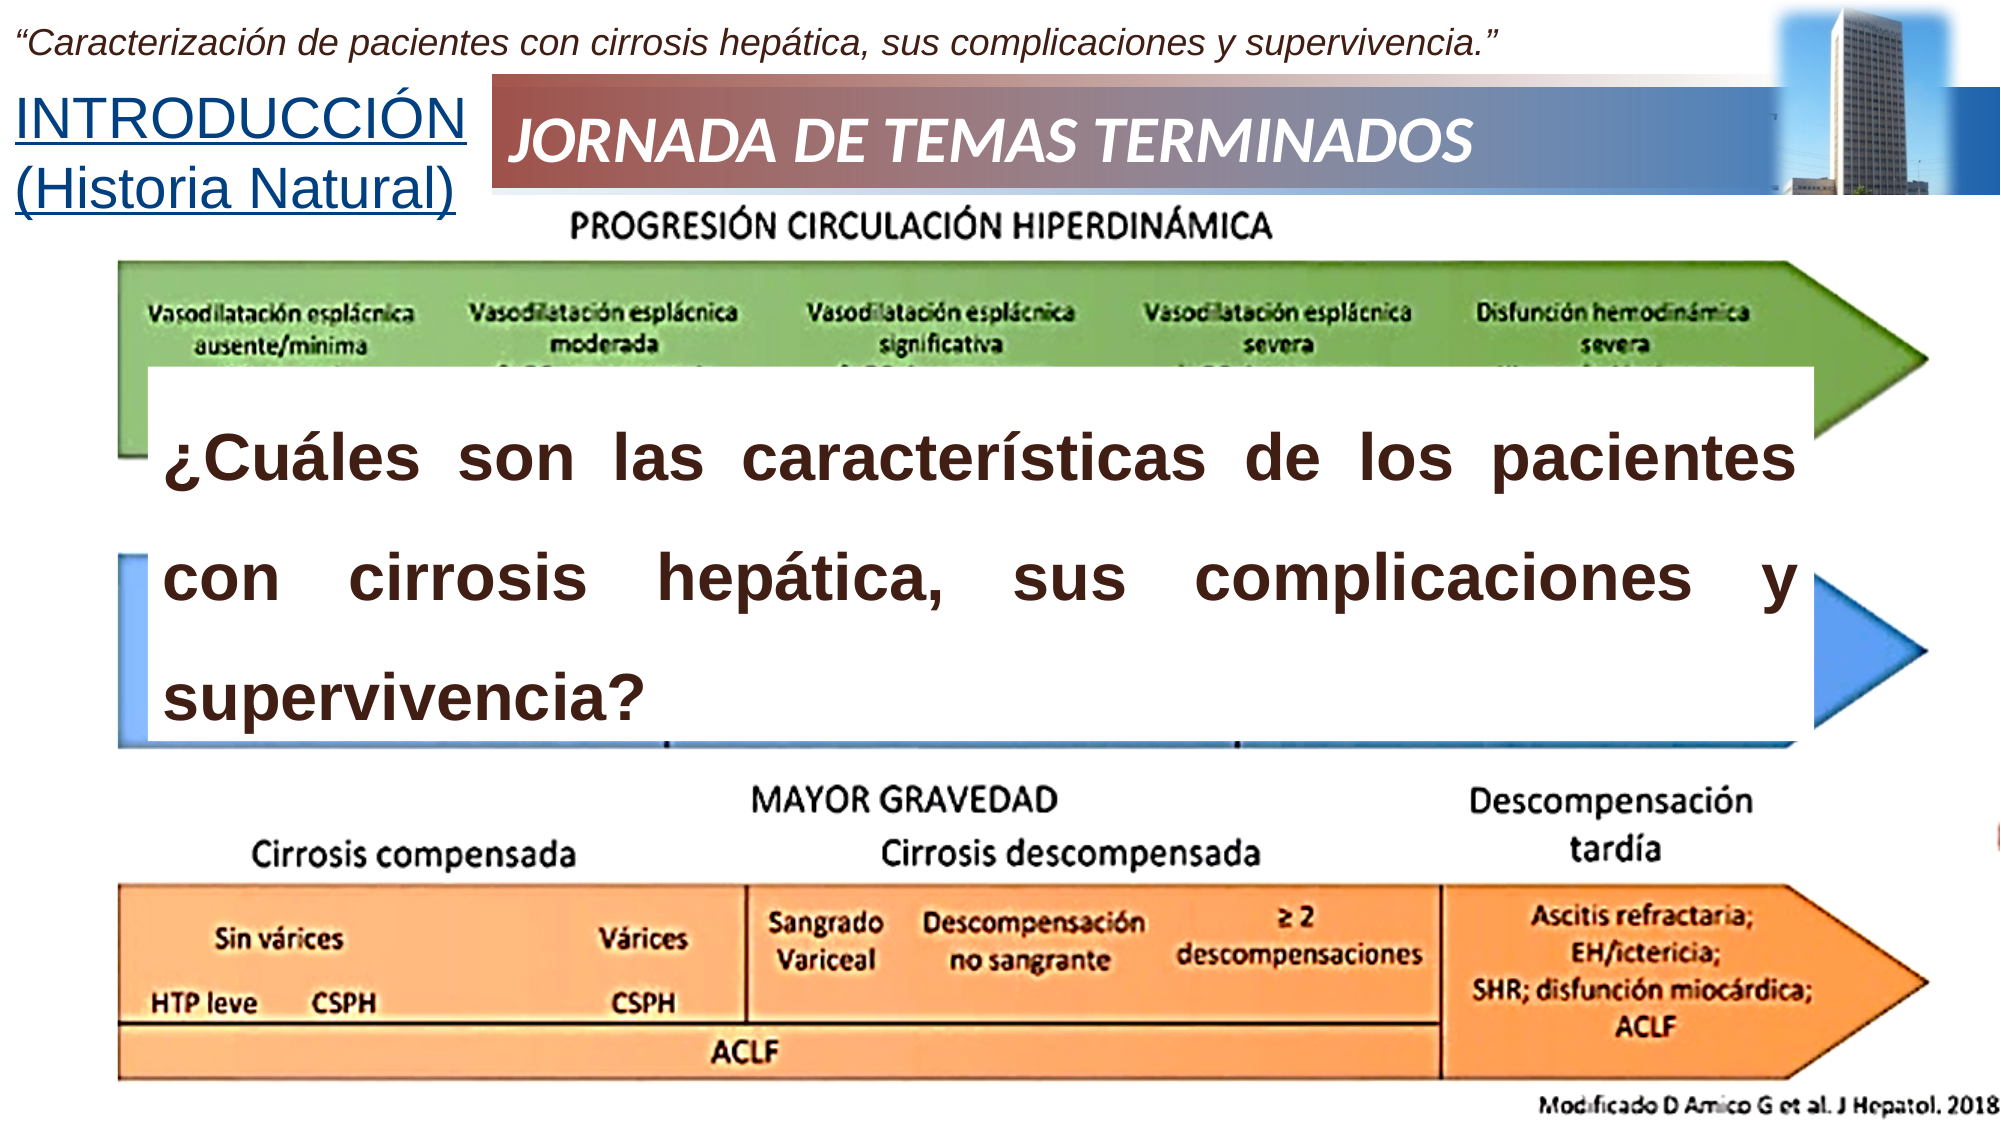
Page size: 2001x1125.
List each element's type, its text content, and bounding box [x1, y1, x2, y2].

text_box “Caracterización de pacientes con cirrosis hepática, sus complicaciones y supervivencia.” [0, 10, 1697, 71]
title JORNADA DE TEMAS TERMINADOS [492, 89, 1800, 183]
text_box INTRODUCCIÓN (Historia Natural) [0, 73, 492, 228]
picture [117, 22, 2000, 1125]
